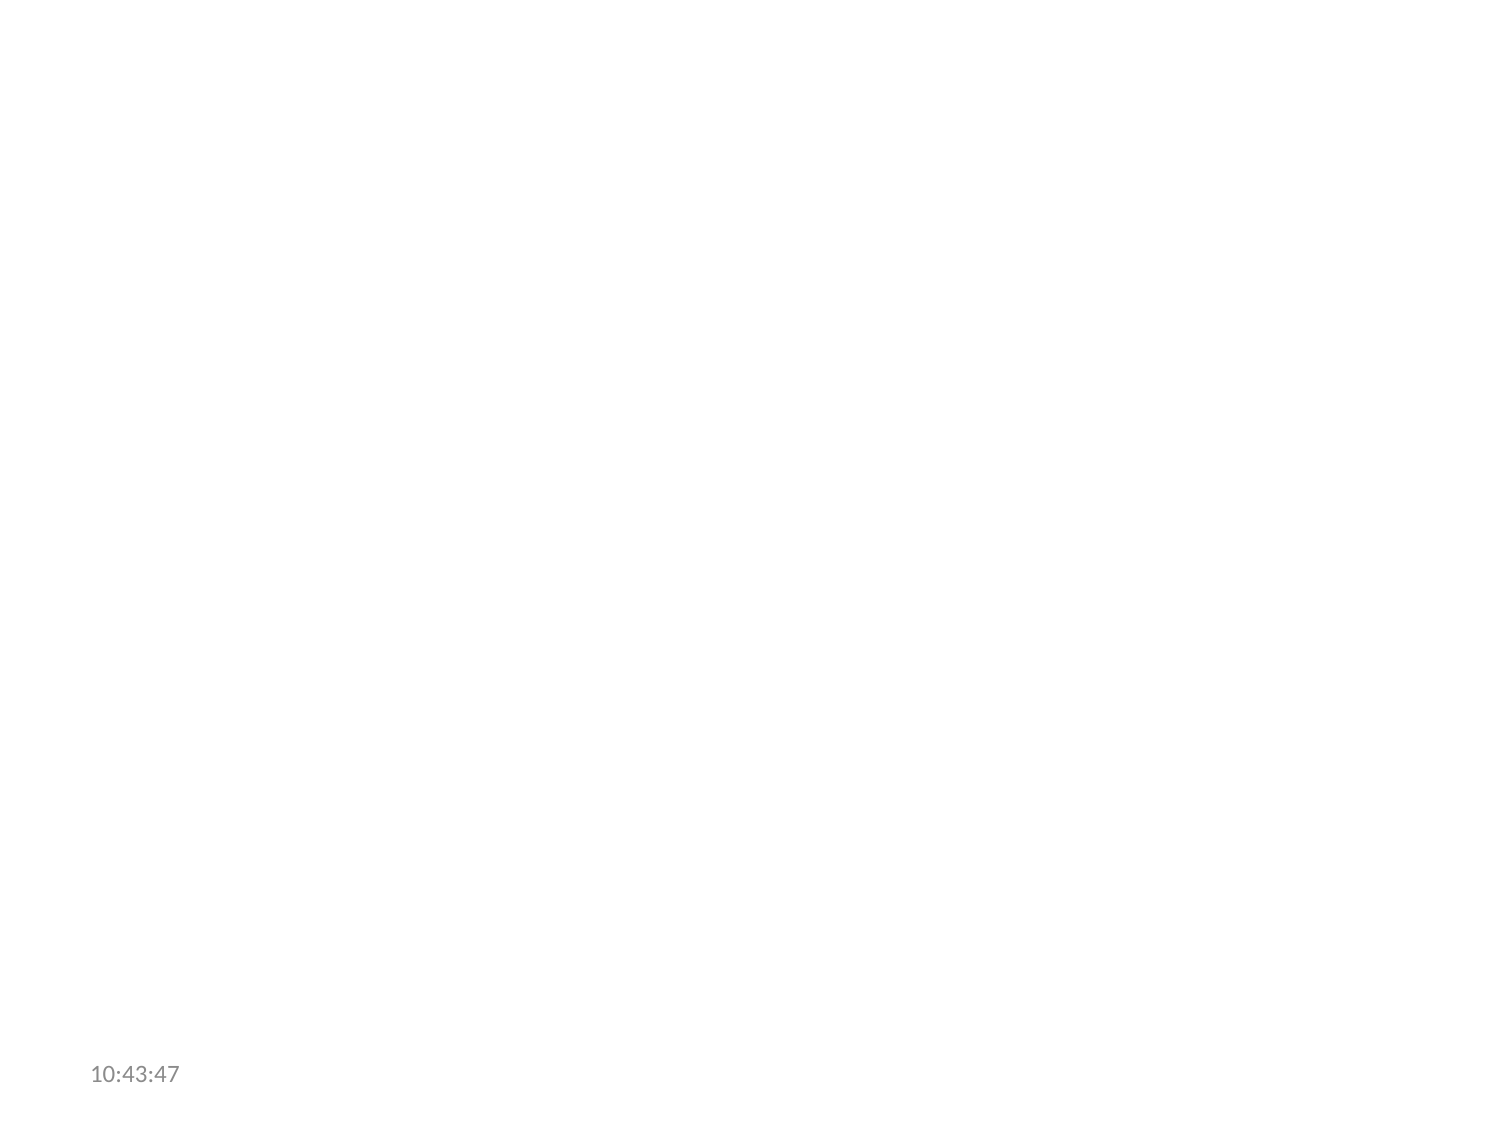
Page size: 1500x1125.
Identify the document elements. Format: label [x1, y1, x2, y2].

slide_number [75, 1042, 425, 1103]
